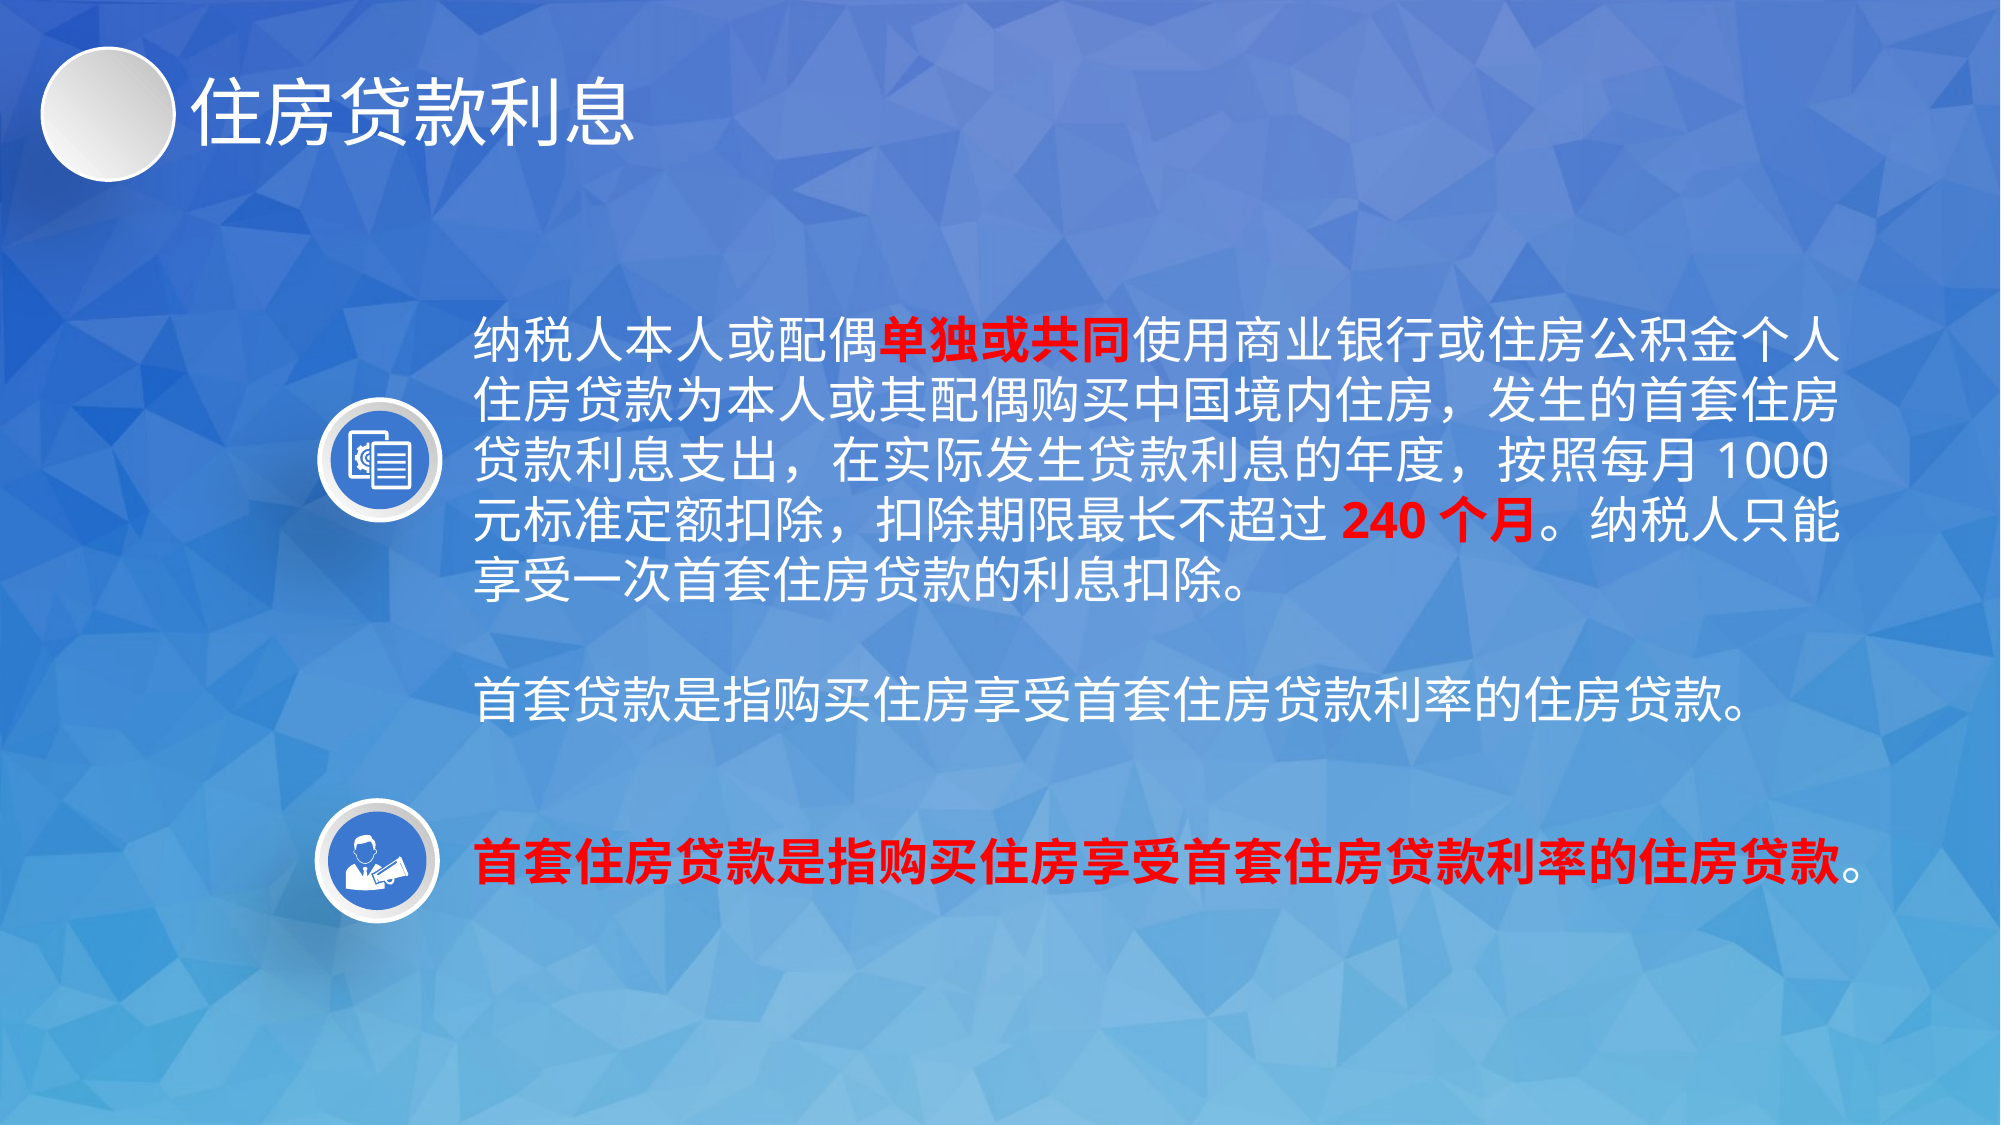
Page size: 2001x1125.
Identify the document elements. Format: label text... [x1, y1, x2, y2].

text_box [316, 800, 438, 921]
text_box 首套住房贷款是指购买住房享受首套住房贷款利率的住房贷款。 [457, 822, 1857, 898]
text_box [319, 399, 441, 521]
text_box [41, 47, 176, 182]
text_box 住房贷款利息 [174, 67, 656, 161]
text_box 纳税人本人或配偶单独或共同使用商业银行或住房公积金个人住房贷款为本人或其配偶购买中国境内住房，发生的首套住房贷款利息支出，在实际发生贷款利息的年度，按照每月1000元标准定额扣除，扣除期限最长不超过240个月。纳税人只能享受一次首套住房贷款的利息扣除。 首套贷款是指购买住房享受首套住房贷款利率的住房贷款。 [457, 300, 1857, 736]
picture [0, 0, 2001, 1125]
